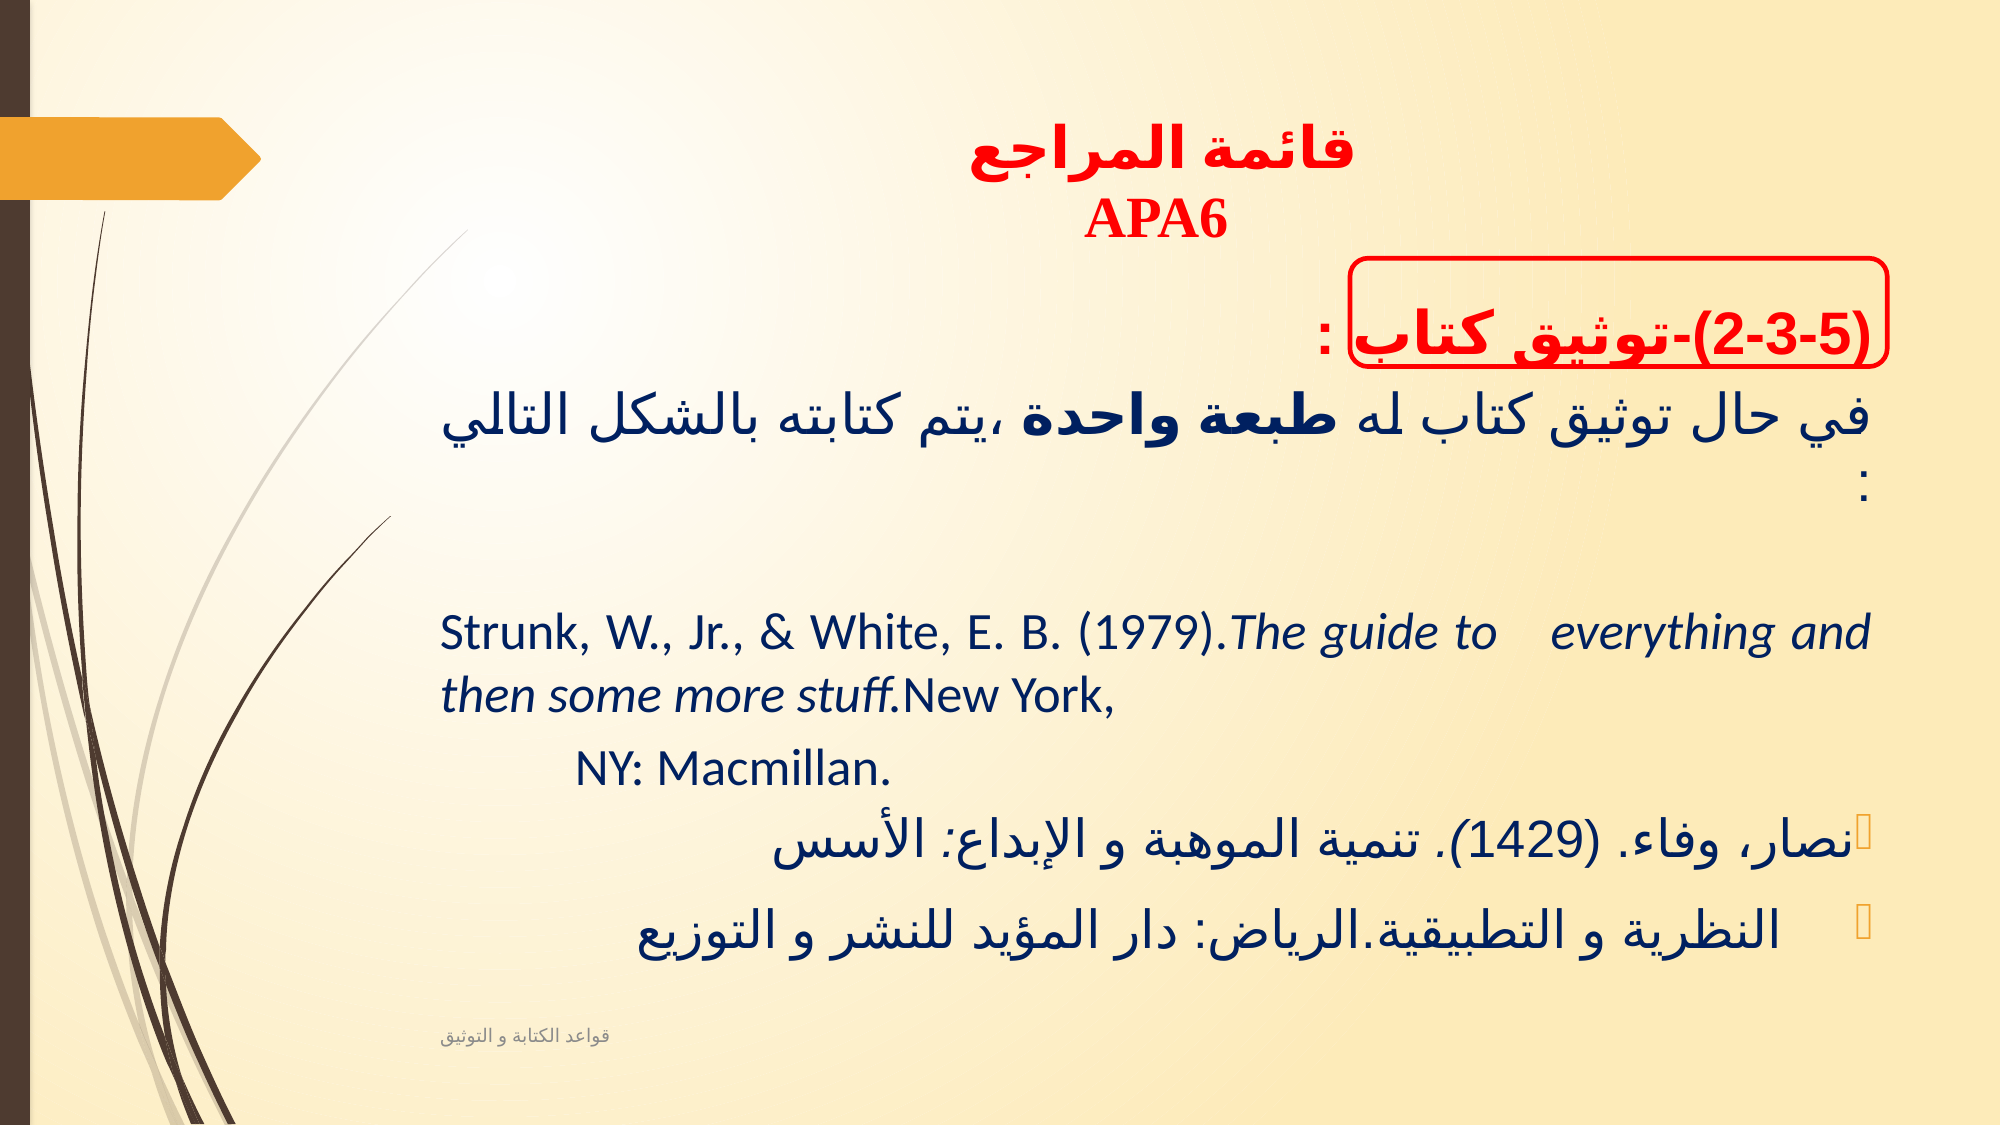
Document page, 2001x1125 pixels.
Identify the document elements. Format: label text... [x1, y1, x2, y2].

list (2-3-5)-توثيق كتاب : في حال توثيق كتاب له طبعة واحدة ،يتم كتابته بالشكل التالي : Strunk, W., Jr., & White, E. B. (1979).The guide to everything and then some more stuff.New York, NY: Macmillan. نصار، وفاء. (1429). تنمية الموهبة و الإبداع: الأسس النظرية و التطبيقية.الرياض: دار المؤيد للنشر و التوزيع [424, 212, 1888, 970]
text_box [1348, 256, 1889, 368]
title قائمة المراجع APA6 [425, 102, 1888, 212]
footer قواعد الكتابة و التوثيق [424, 1006, 1675, 1067]
